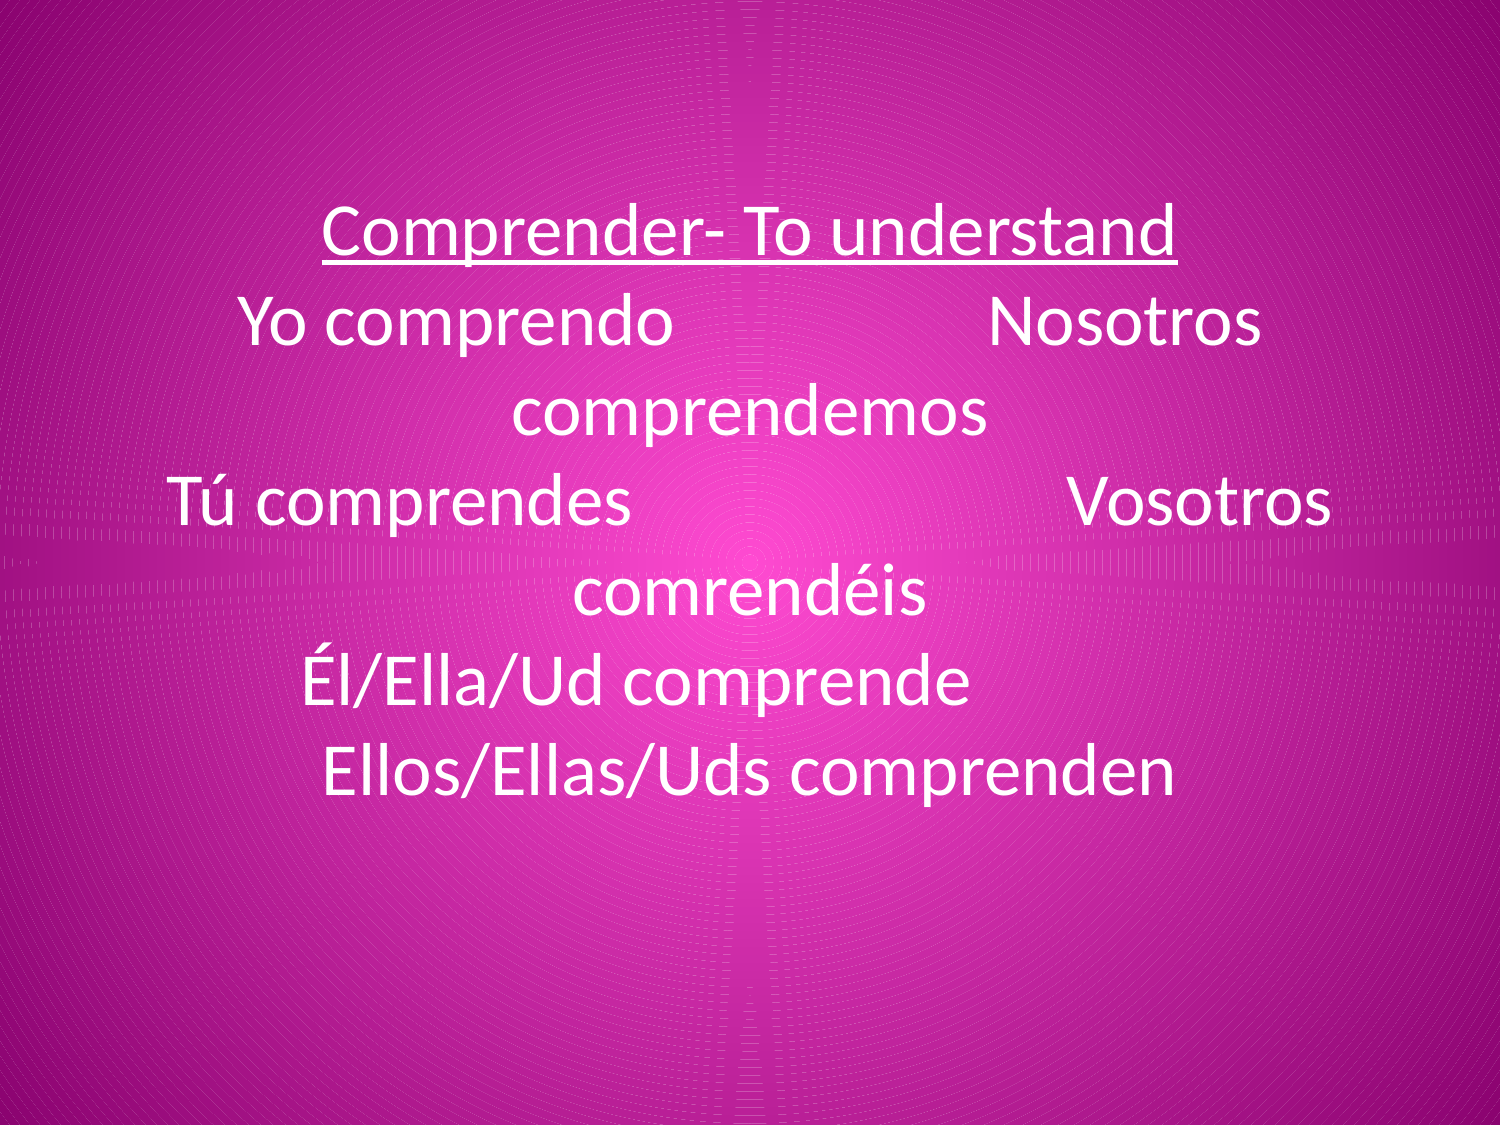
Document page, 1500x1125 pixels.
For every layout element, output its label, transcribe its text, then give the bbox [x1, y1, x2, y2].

title Comprender- To understand Yo comprendo Nosotros comprendemos Tú comprendes Vosotros comrendéis Él/Ella/Ud comprende Ellos/Ellas/Uds comprenden [0, 45, 1500, 946]
